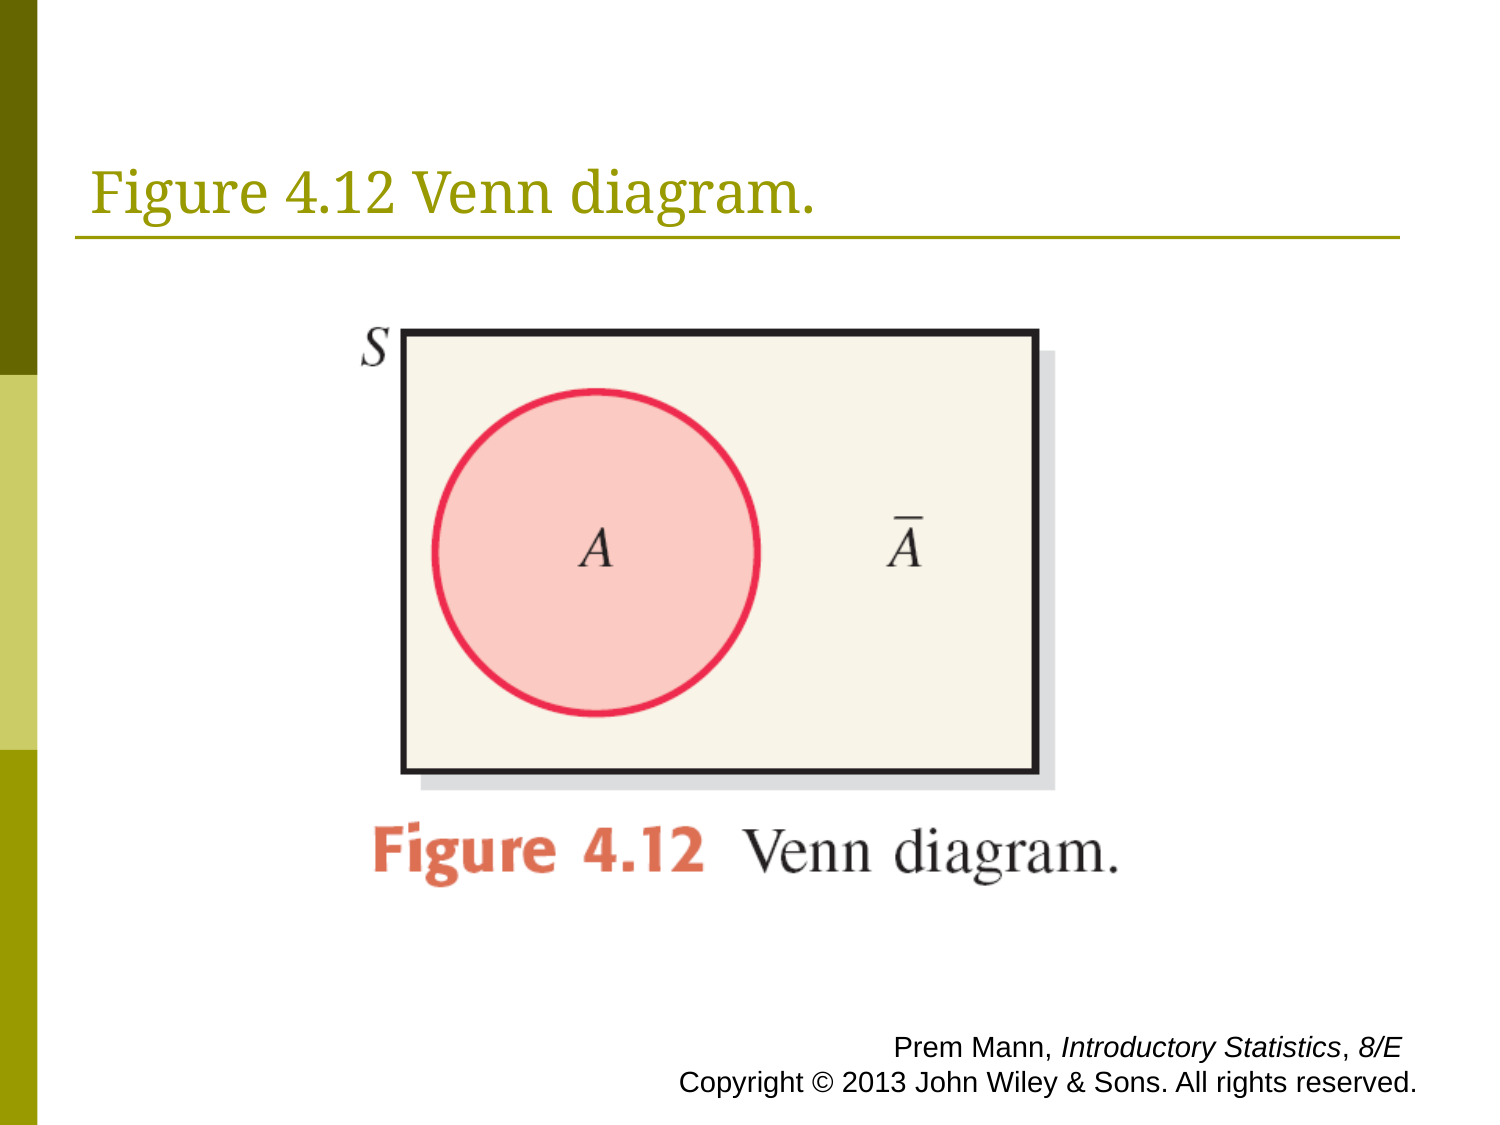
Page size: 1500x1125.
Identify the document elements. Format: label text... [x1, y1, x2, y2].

picture [335, 293, 1165, 926]
text_box Prem Mann, Introductory Statistics, 8/E Copyright © 2013 John Wiley & Sons. All rights reserved. [664, 1020, 1449, 1106]
title Figure 4.12 Venn diagram. [75, 45, 1425, 233]
